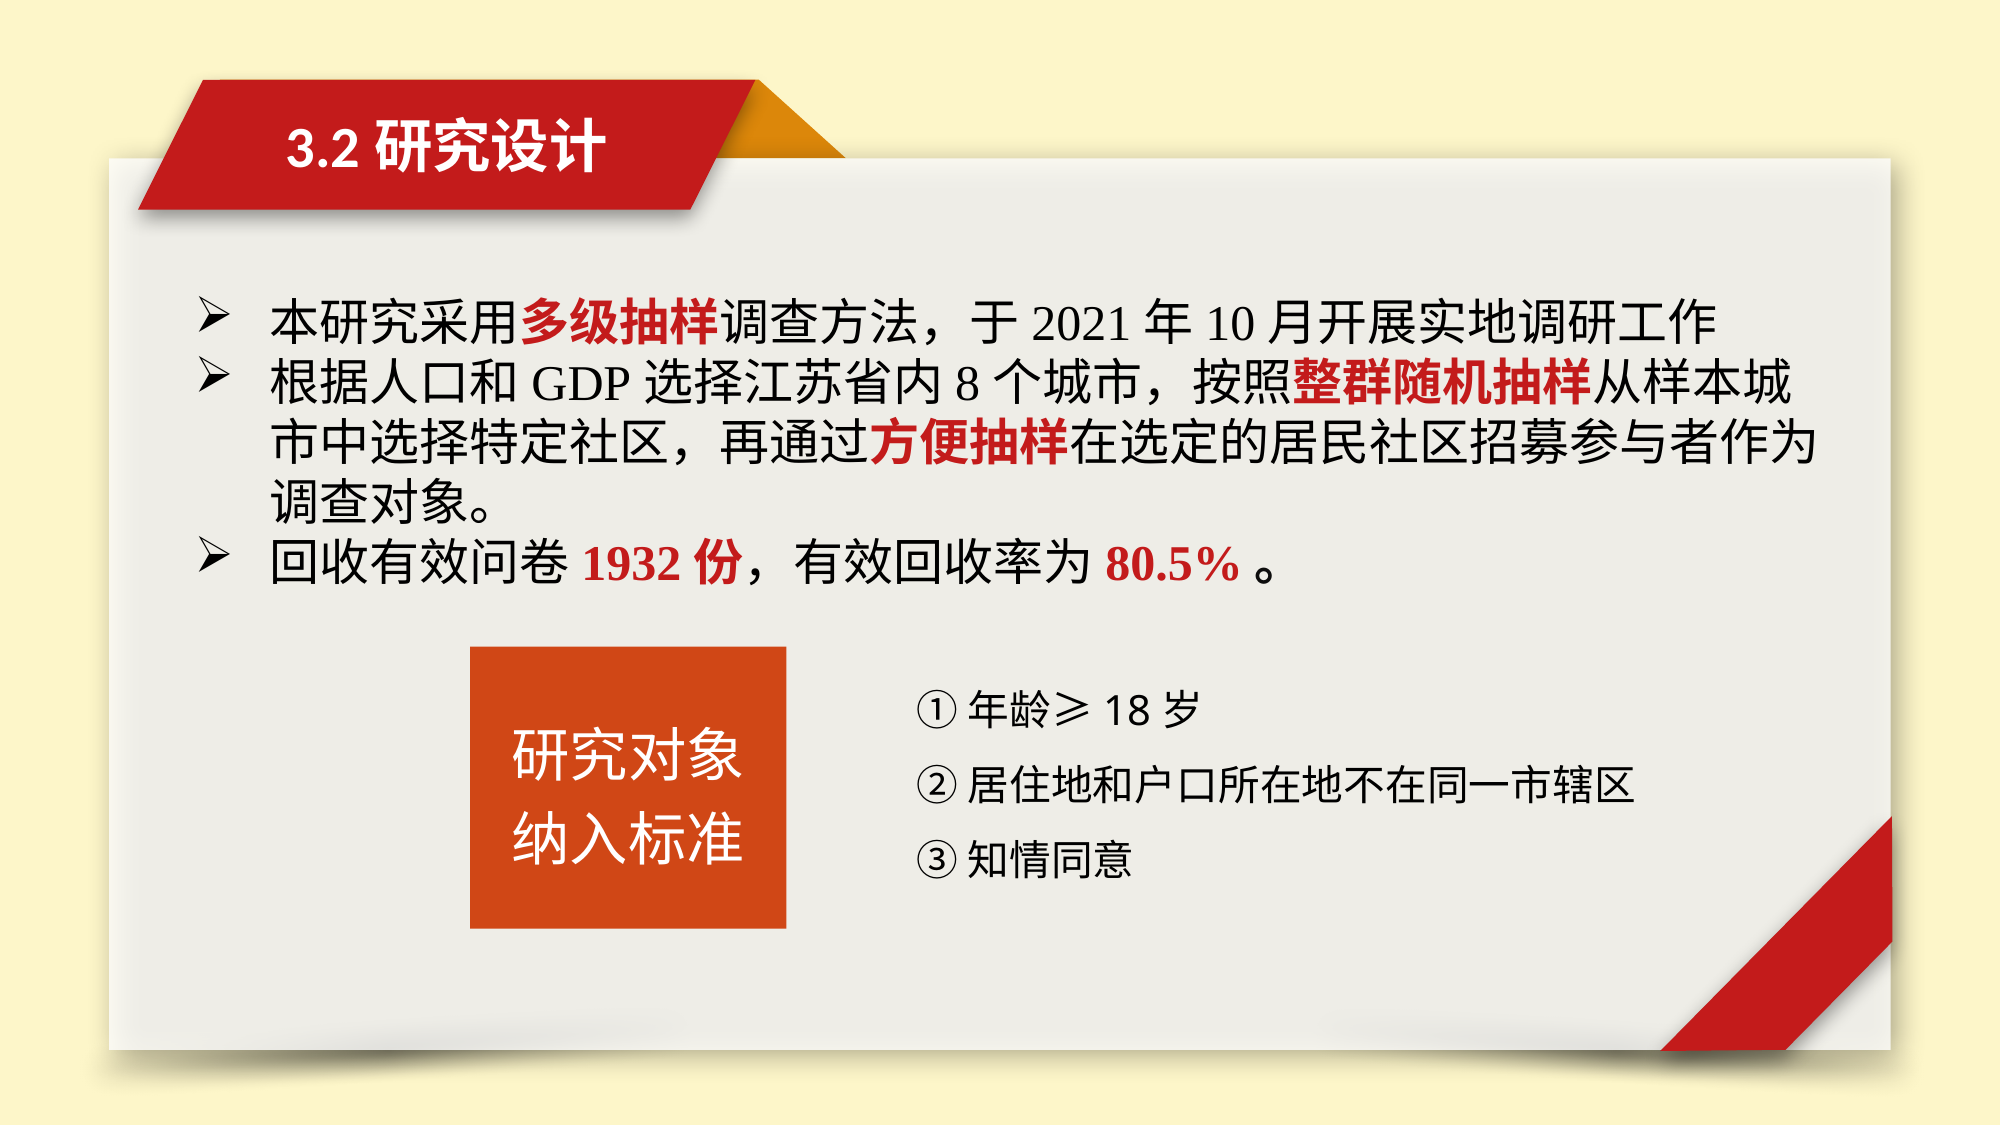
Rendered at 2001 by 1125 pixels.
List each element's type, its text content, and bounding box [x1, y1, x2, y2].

text_box 3.2研究设计 [271, 101, 623, 187]
text_box 研究对象 纳入标准 [421, 650, 836, 925]
text_box ①年龄≥18岁 ②居住地和户口所在地不在同一市辖区 ③知情同意 [901, 651, 2000, 892]
text_box [469, 925, 787, 930]
text_box 本研究采用多级抽样调查方法，于2021年10月开展实地调研工作 根据人口和GDP选择江苏省内8个城市，按照整群随机抽样从样本城市中选择特定社区，再通过方便抽样在选定的居民社区招募参与者作为调查对象。 回收有效问卷1932份，有效回收率为80.5%。 [179, 283, 1842, 610]
text_box [469, 646, 787, 650]
